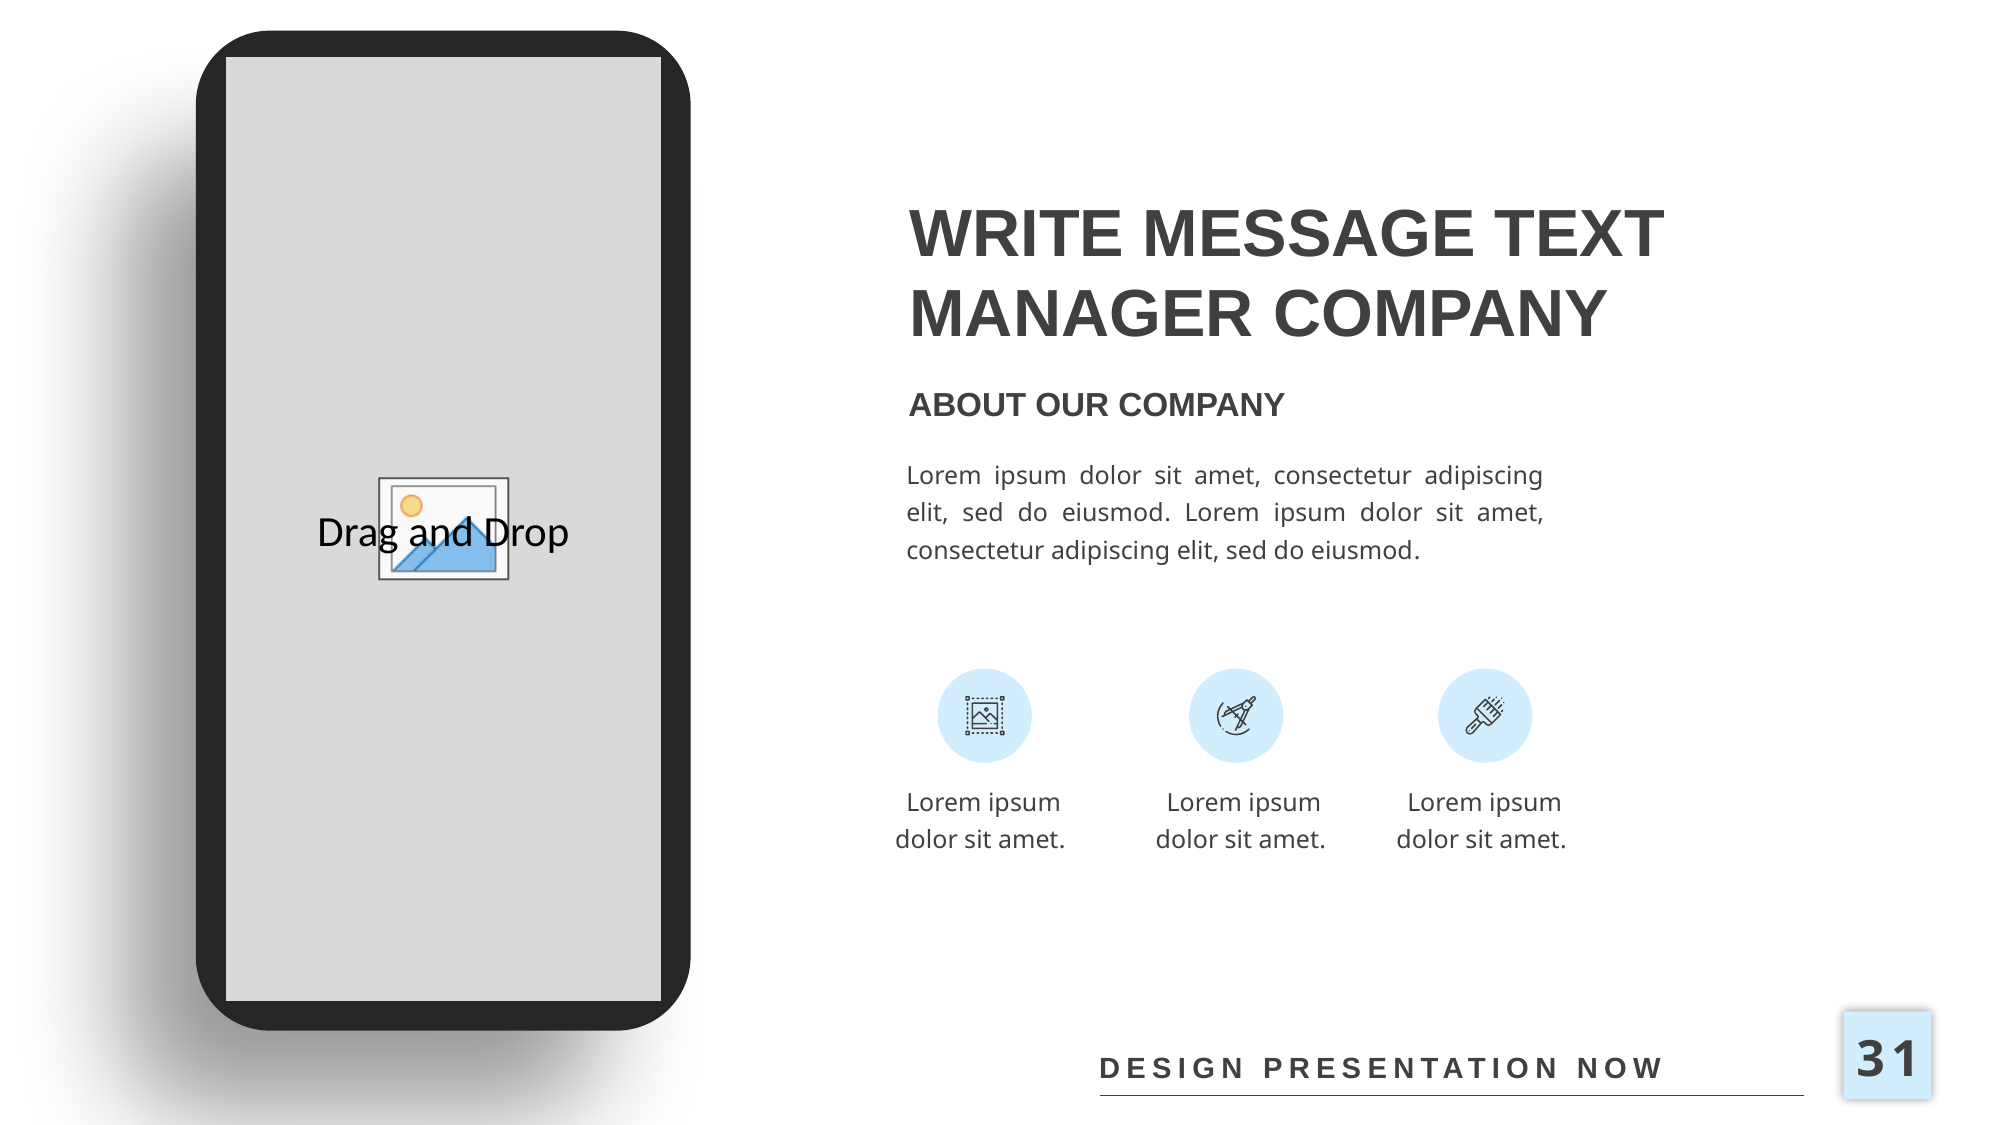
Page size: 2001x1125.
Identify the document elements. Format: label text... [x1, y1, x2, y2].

text_box [971, 702, 999, 730]
text_box [965, 726, 970, 736]
text_box Lorem ipsum dolor sit amet, consectetur adipiscing elit, sed do eiusmod. Lorem ipsum dolor sit amet, consectetur adipiscing elit, sed do eiusmod. [906, 452, 1545, 602]
text_box [1465, 696, 1505, 735]
text_box [1216, 702, 1224, 727]
text_box [1221, 696, 1257, 731]
picture [226, 56, 662, 1002]
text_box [1832, 1011, 1944, 1099]
text_box WRITE MESSAGE TEXT MANAGER COMPANY [909, 189, 1667, 350]
text_box [937, 668, 1033, 764]
text_box Lorem ipsum dolor sit amet. [1391, 778, 1579, 854]
text_box DESIGN PRESENTATION NOW [1084, 1042, 1805, 1093]
text_box [1188, 668, 1284, 764]
text_box ABOUT OUR COMPANY [908, 383, 1287, 424]
text_box [1225, 728, 1250, 736]
text_box [1437, 668, 1533, 764]
text_box Lorem ipsum dolor sit amet. [1153, 778, 1336, 854]
text_box [995, 726, 1005, 736]
text_box Lorem ipsum dolor sit amet. [892, 778, 1076, 854]
text_box [995, 696, 1005, 701]
